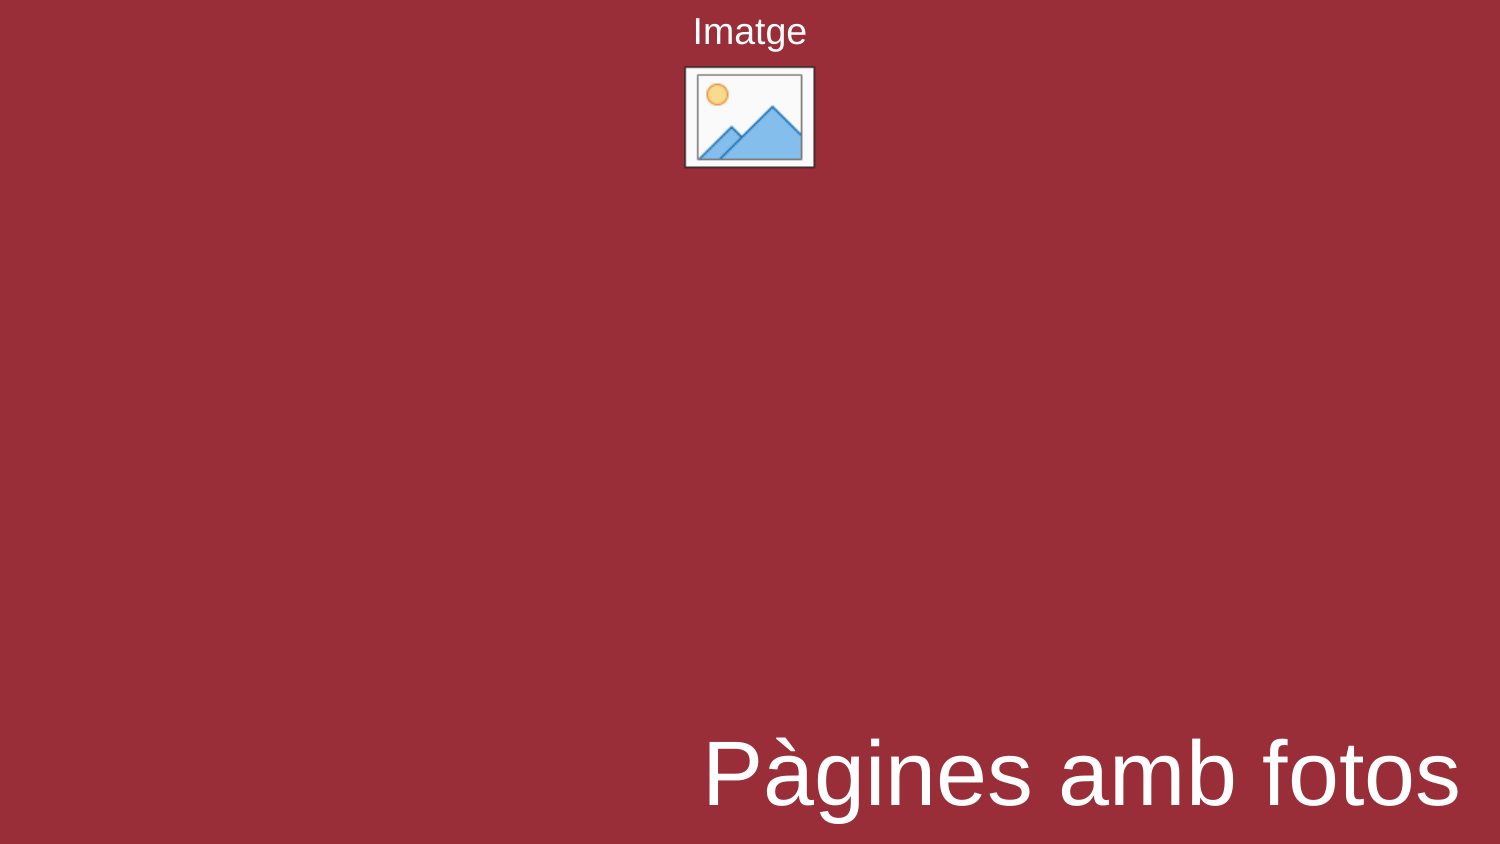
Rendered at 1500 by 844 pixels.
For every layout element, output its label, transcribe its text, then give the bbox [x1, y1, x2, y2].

picture [0, 0, 1500, 236]
list Pàgines amb fotos [476, 325, 1478, 832]
